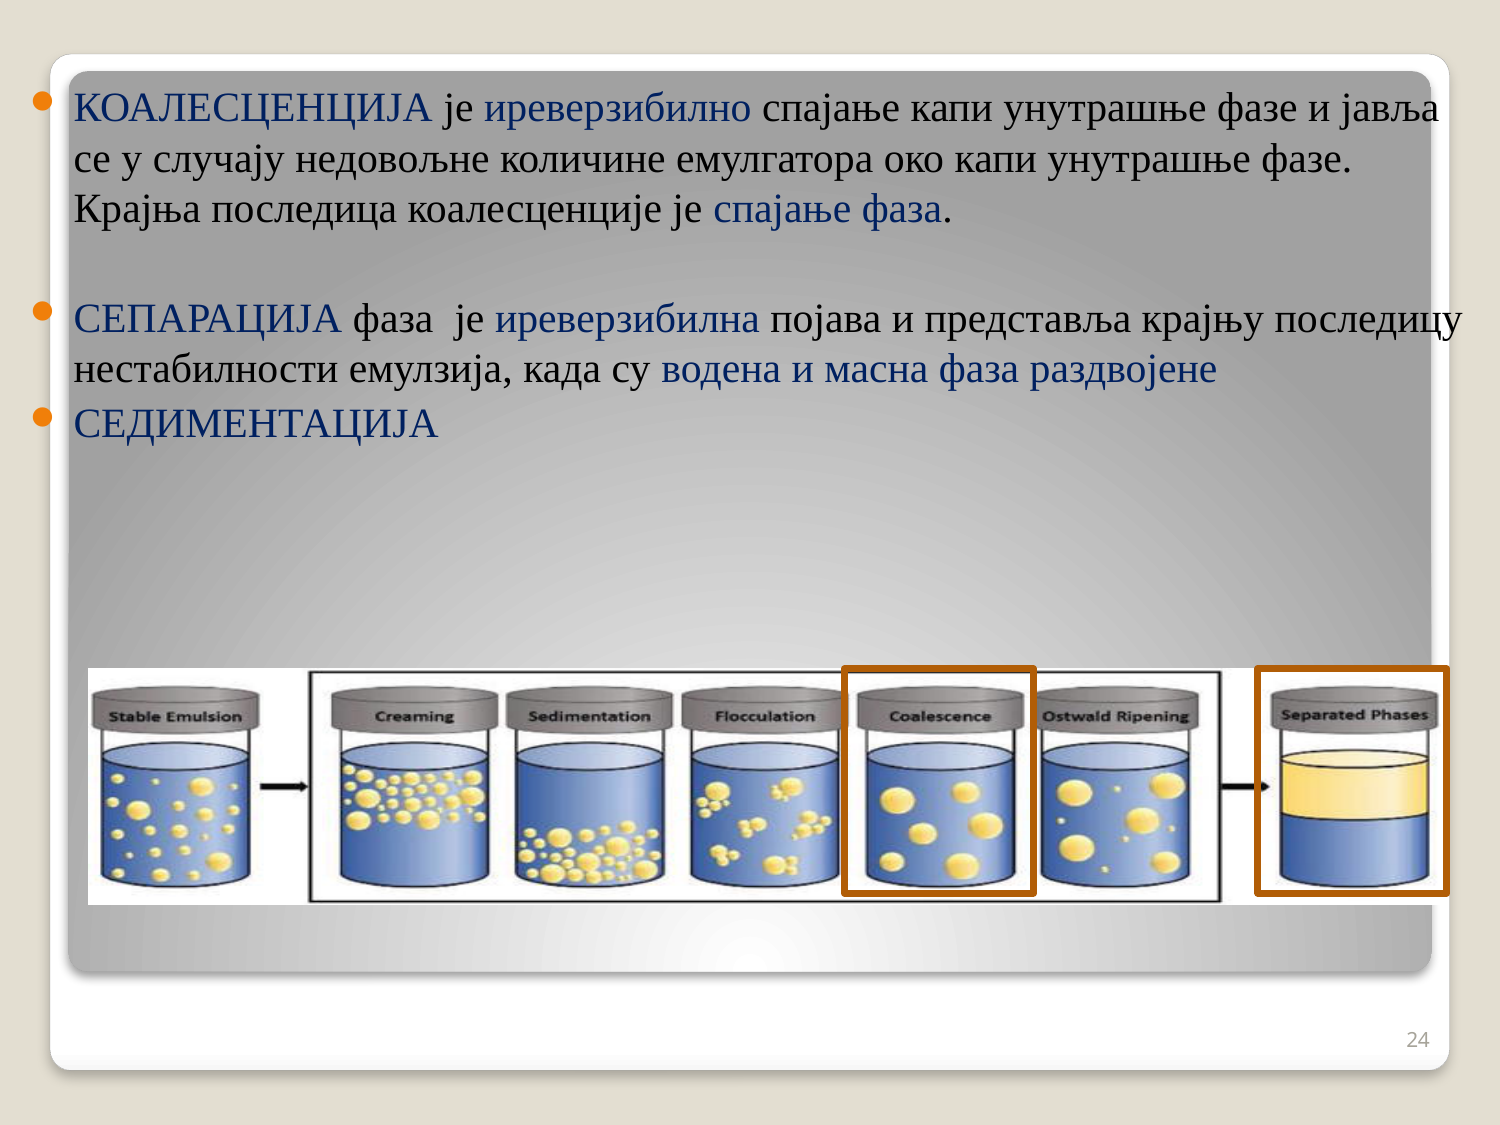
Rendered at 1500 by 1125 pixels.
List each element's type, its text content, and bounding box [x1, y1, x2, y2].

slide_number 24 [1369, 1002, 1445, 1063]
text_box [1254, 665, 1450, 897]
picture [88, 668, 1441, 906]
list КОАЛЕСЦЕНЦИЈА је иреверзибилно спајање капи унутрашње фазе и јавља се у случају недовољне количине емулгатора око капи унутрашње фазе. Крајња последица коалесценције је спајање фаза. СЕПАРАЦИЈА фаза је иреверзибилна појава и представља крајњу последицу нестабилности емулзија, када су водена и масна фаза раздвојене СЕДИМЕНТАЦИЈА [0, 0, 1500, 1125]
